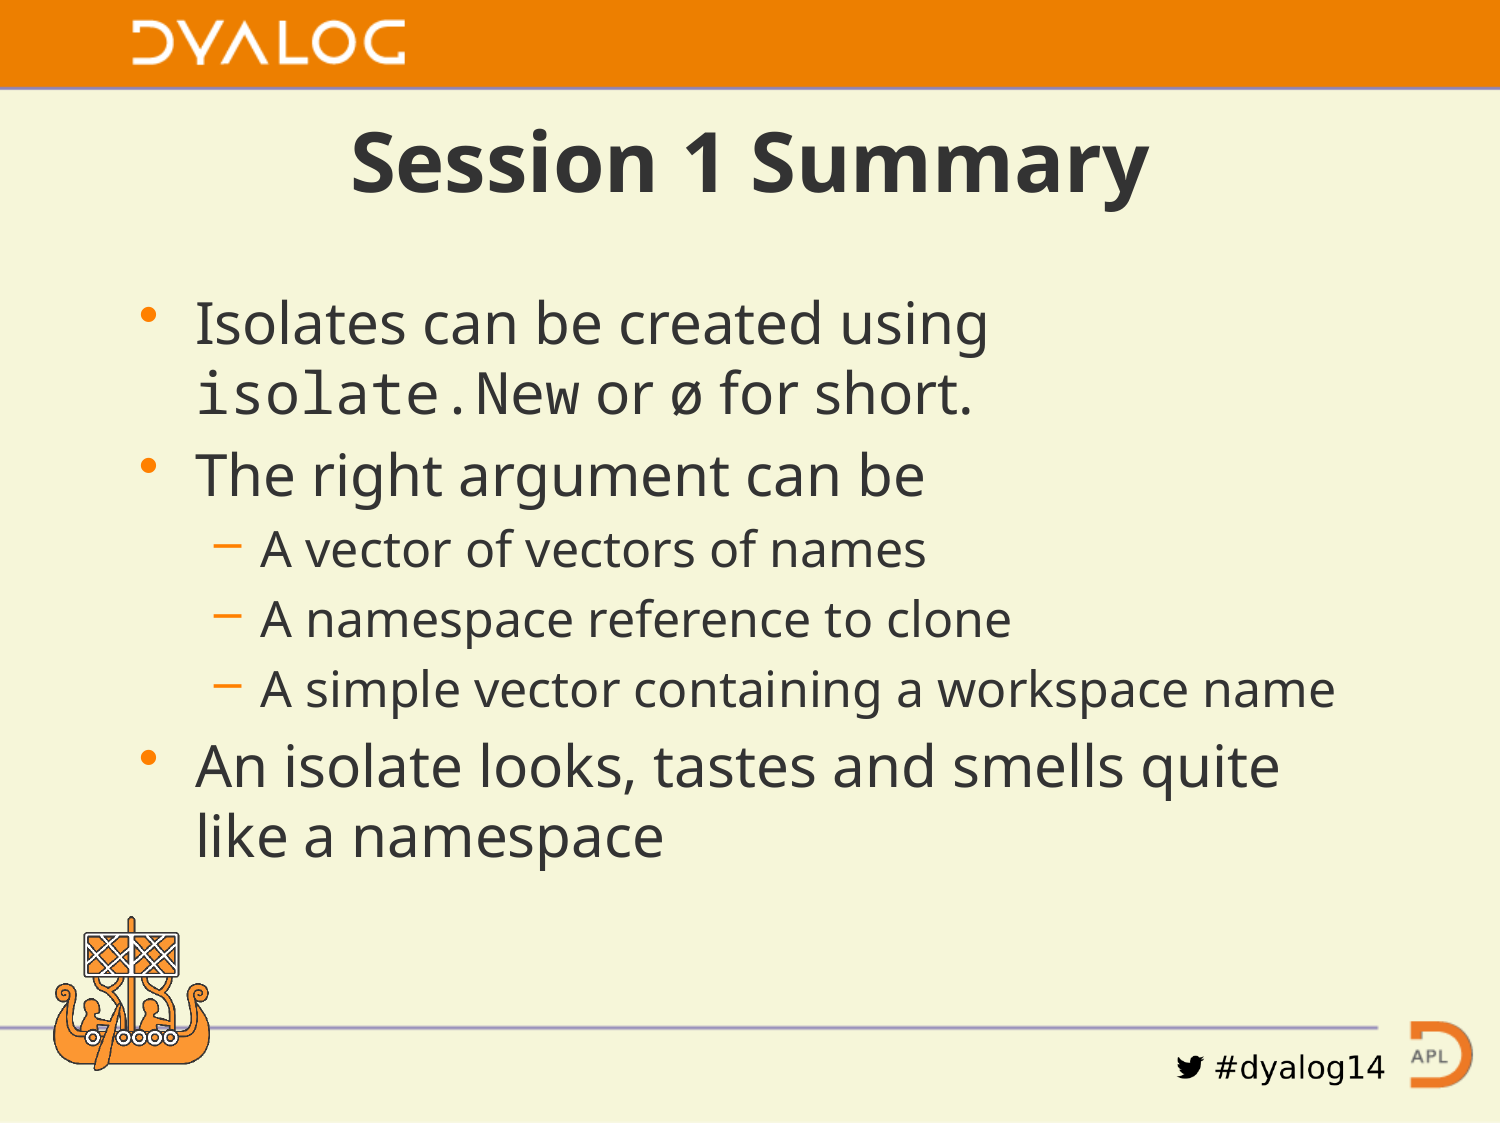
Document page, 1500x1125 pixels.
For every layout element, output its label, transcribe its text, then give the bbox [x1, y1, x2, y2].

picture [0, 0, 1500, 1123]
list Isolates can be created using isolate.New or ø for short. The right argument can be A vector of vectors of names A namespace reference to clone A simple vector containing a workspace name An isolate looks, tastes and smells quite like a namespace [123, 278, 1376, 917]
title Session 1 Summary [123, 101, 1376, 254]
